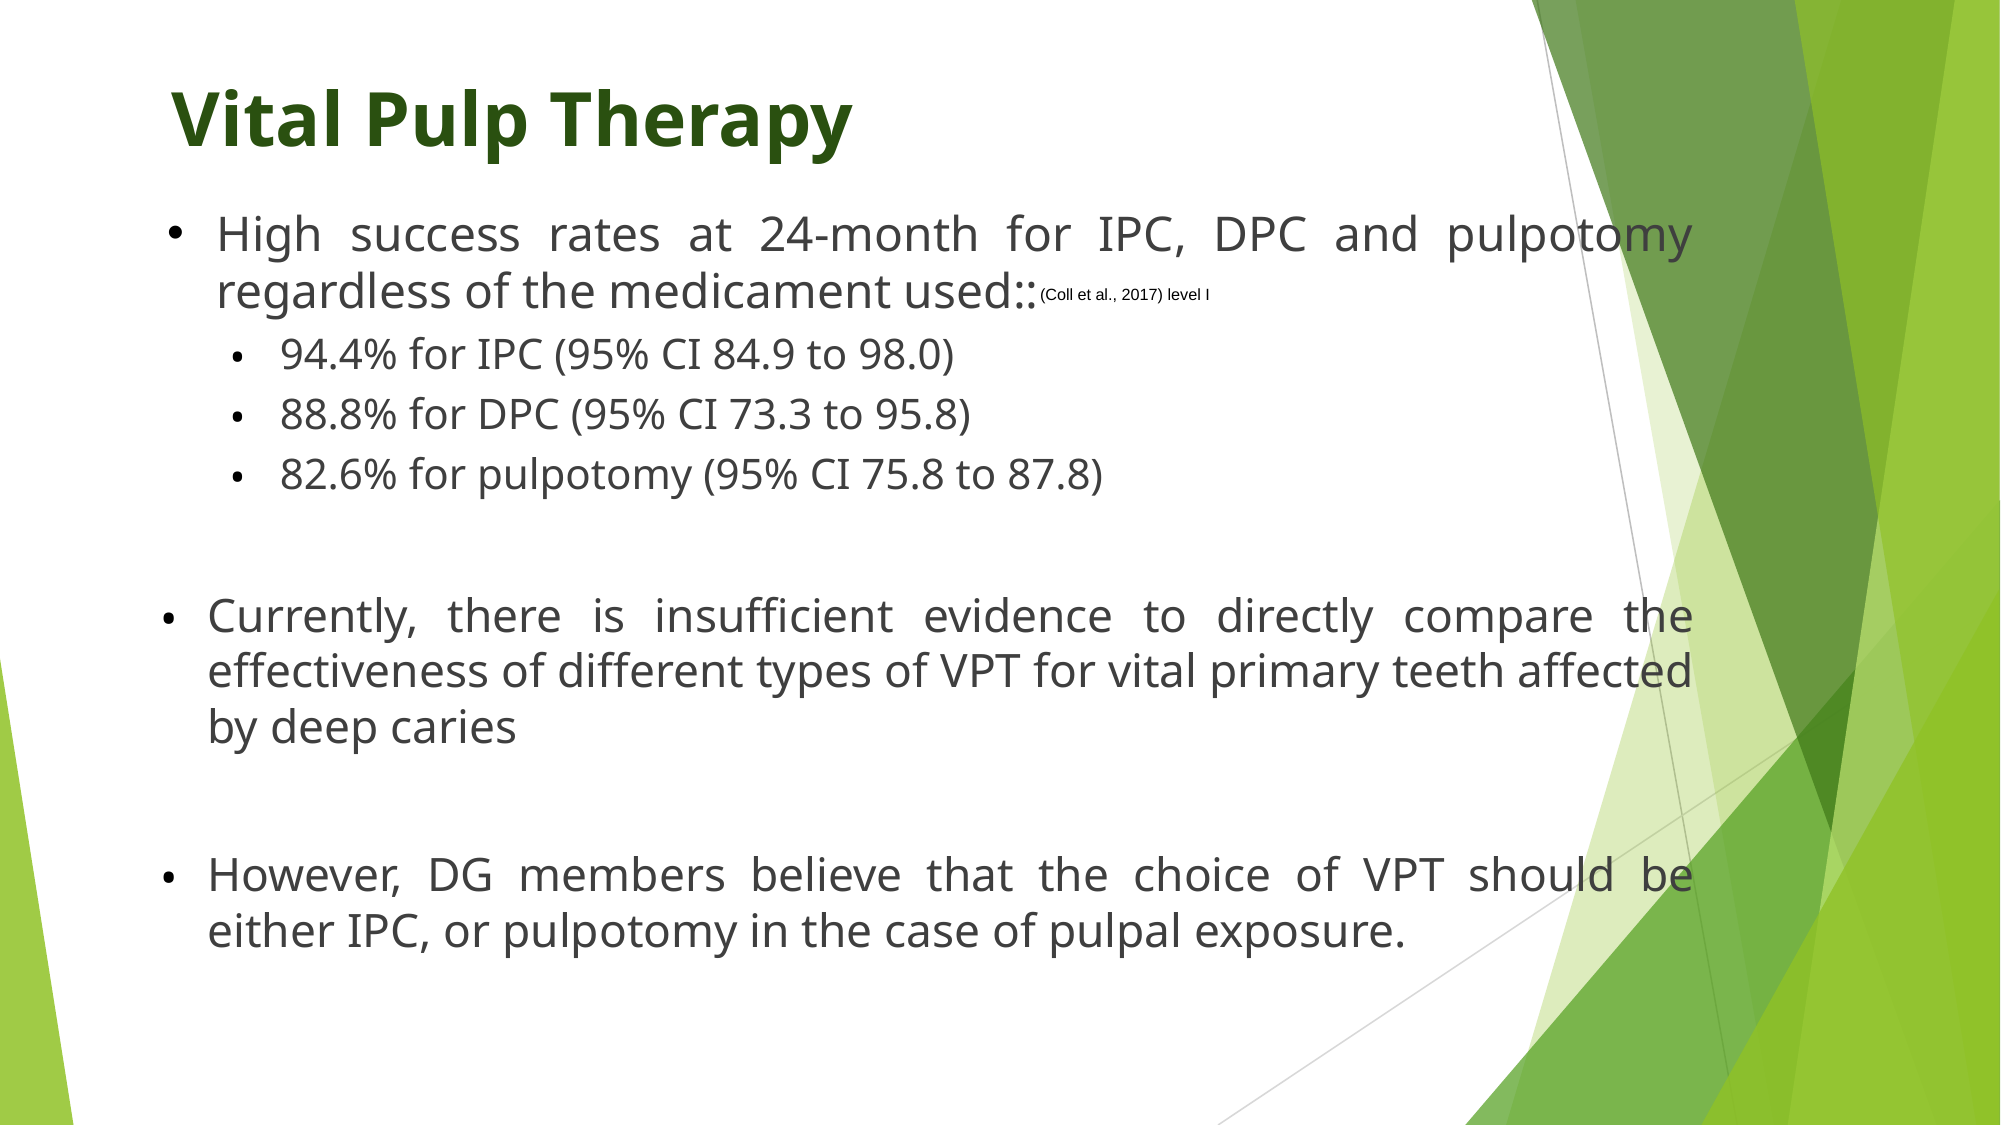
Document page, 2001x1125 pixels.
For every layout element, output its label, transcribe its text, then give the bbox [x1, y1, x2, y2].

list High success rates at 24-month for IPC, DPC and pulpotomy regardless of the medicament used::(Coll et al., 2017) level I 94.4% for IPC (95% CI 84.9 to 98.0) 88.8% for DPC (95% CI 73.3 to 95.8) 82.6% for pulpotomy (95% CI 75.8 to 87.8) Currently, there is insufficient evidence to directly compare the effectiveness of different types of VPT for vital primary teeth affected by deep caries However, DG members believe that the choice of VPT should be either IPC, or pulpotomy in the case of pulpal exposure. [84, 152, 1710, 971]
title Vital Pulp Therapy [156, 48, 1507, 152]
